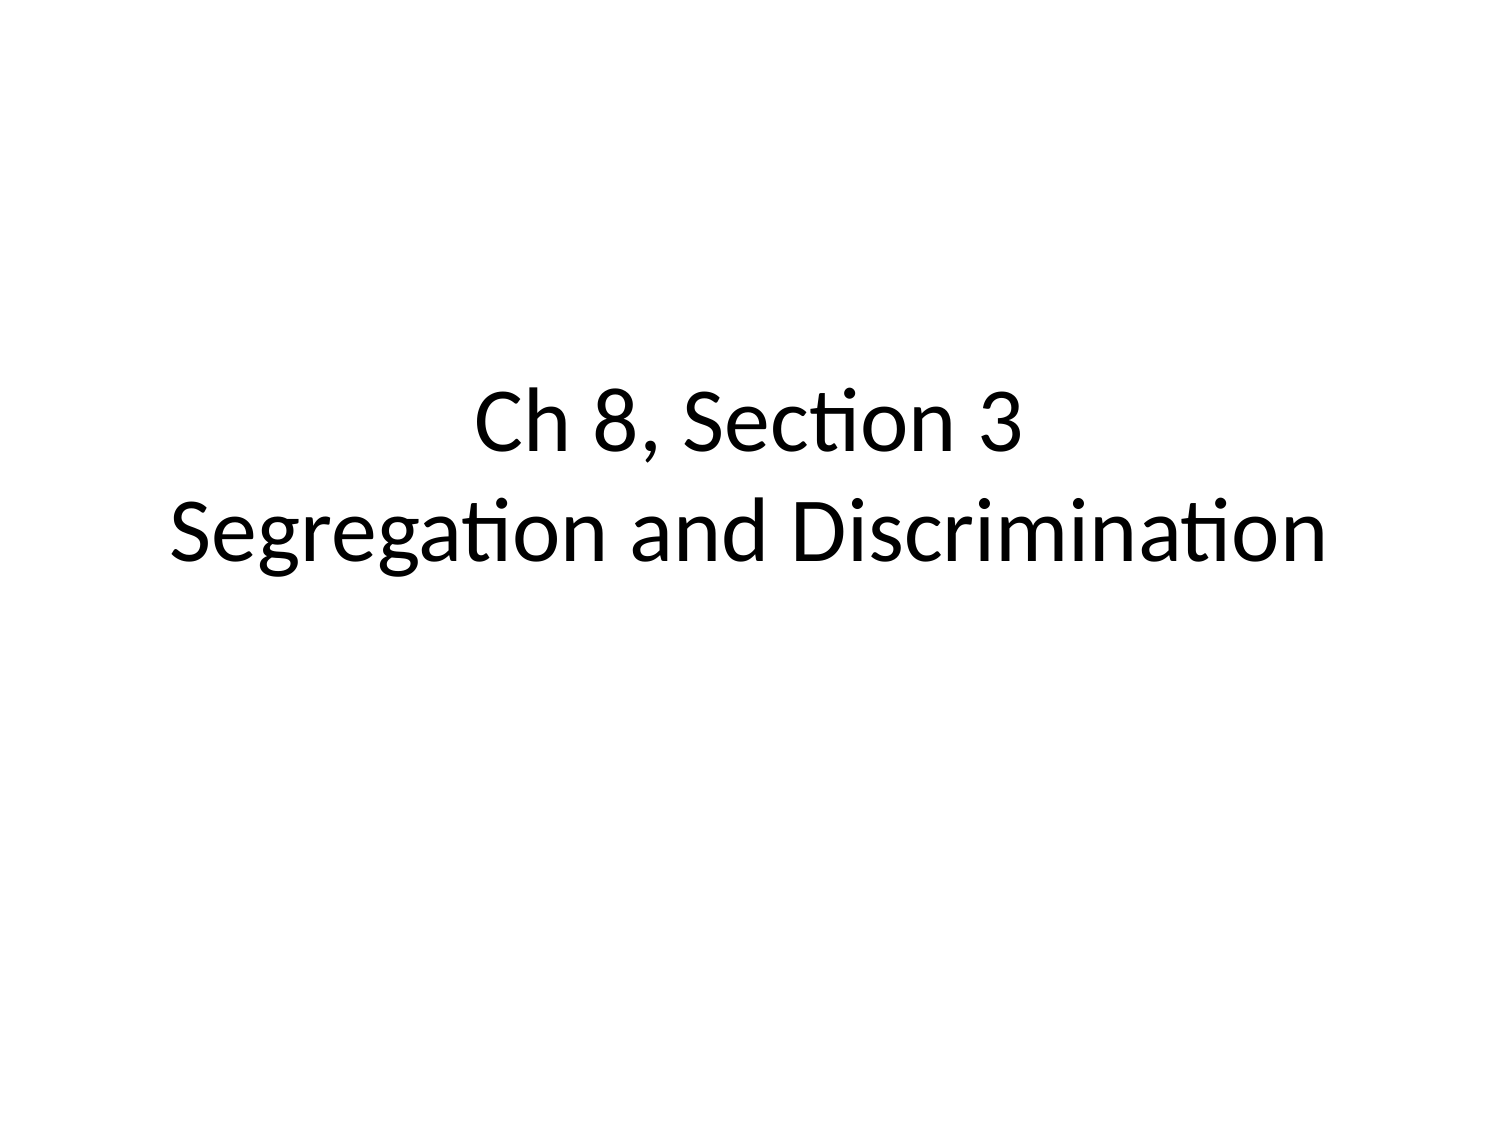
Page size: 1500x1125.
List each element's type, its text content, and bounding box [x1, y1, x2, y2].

title Ch 8, Section 3 Segregation and Discrimination [112, 349, 1388, 591]
